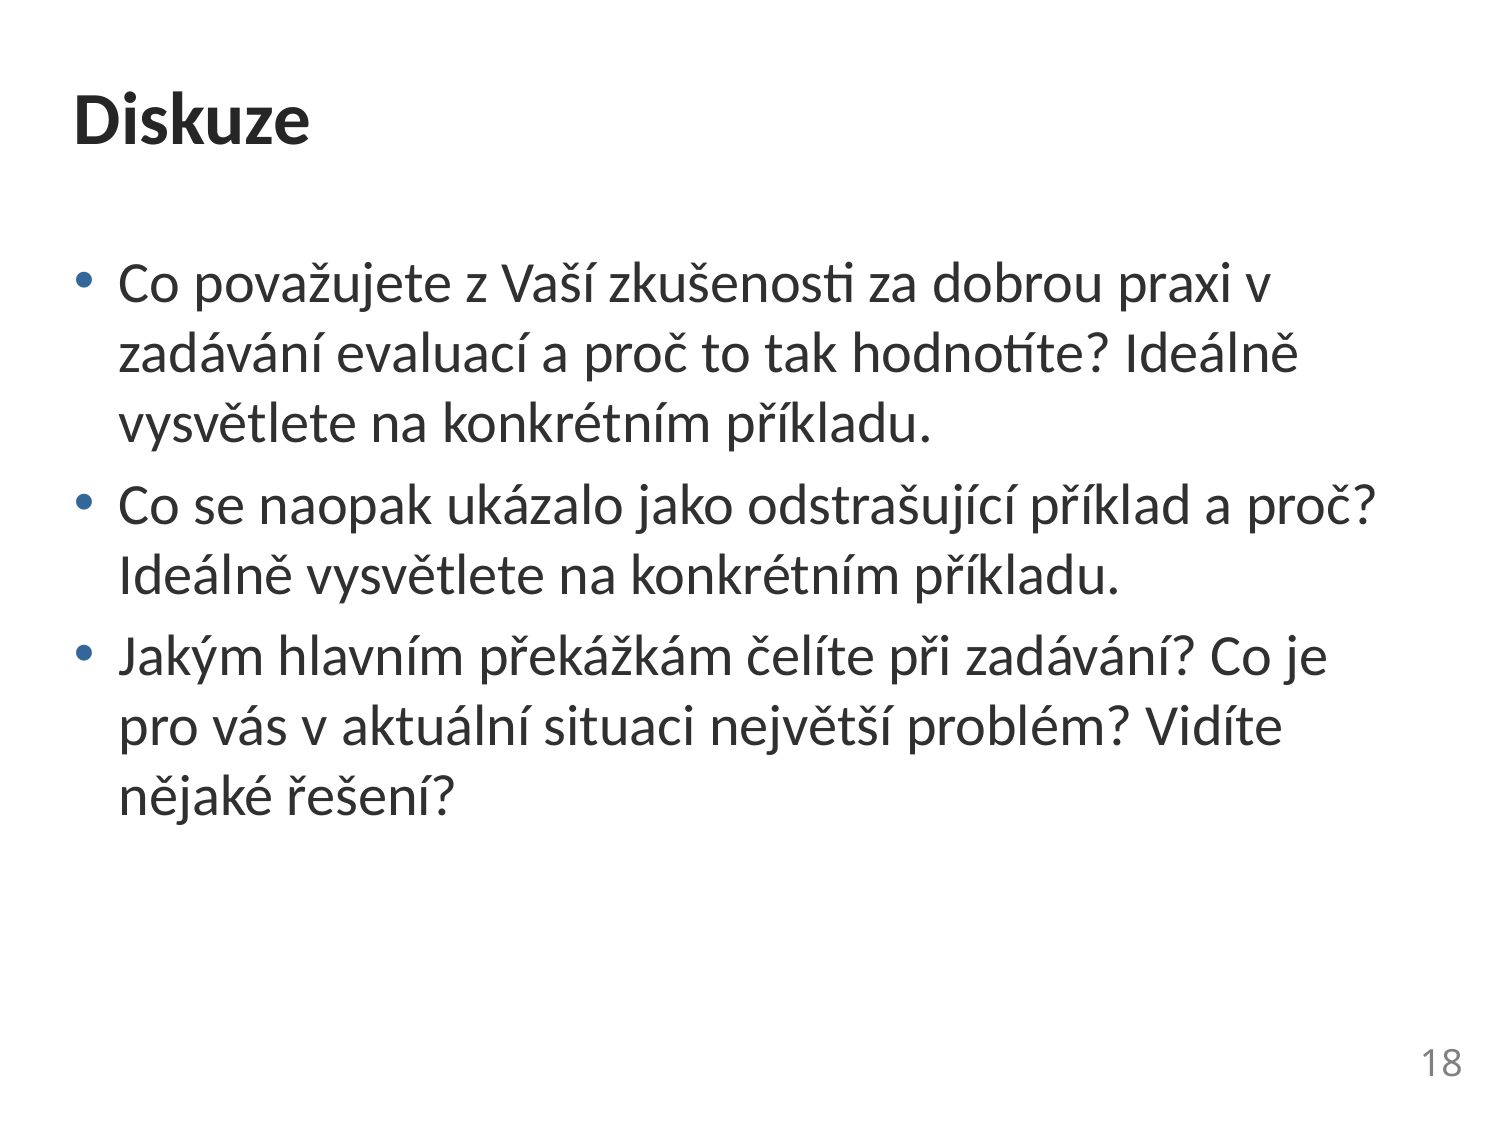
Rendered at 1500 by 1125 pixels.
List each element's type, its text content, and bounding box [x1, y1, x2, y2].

slide_number 18 [1387, 1035, 1478, 1095]
list Co považujete z Vaší zkušenosti za dobrou praxi v zadávání evaluací a proč to tak hodnotíte? Ideálně vysvětlete na konkrétním příkladu. Co se naopak ukázalo jako odstrašující příklad a proč? Ideálně vysvětlete na konkrétním příkladu. Jakým hlavním překážkám čelíte při zadávání? Co je pro vás v aktuální situaci největší problém? Vidíte nějaké řešení? [58, 167, 1429, 911]
title Diskuze [58, 54, 1429, 167]
